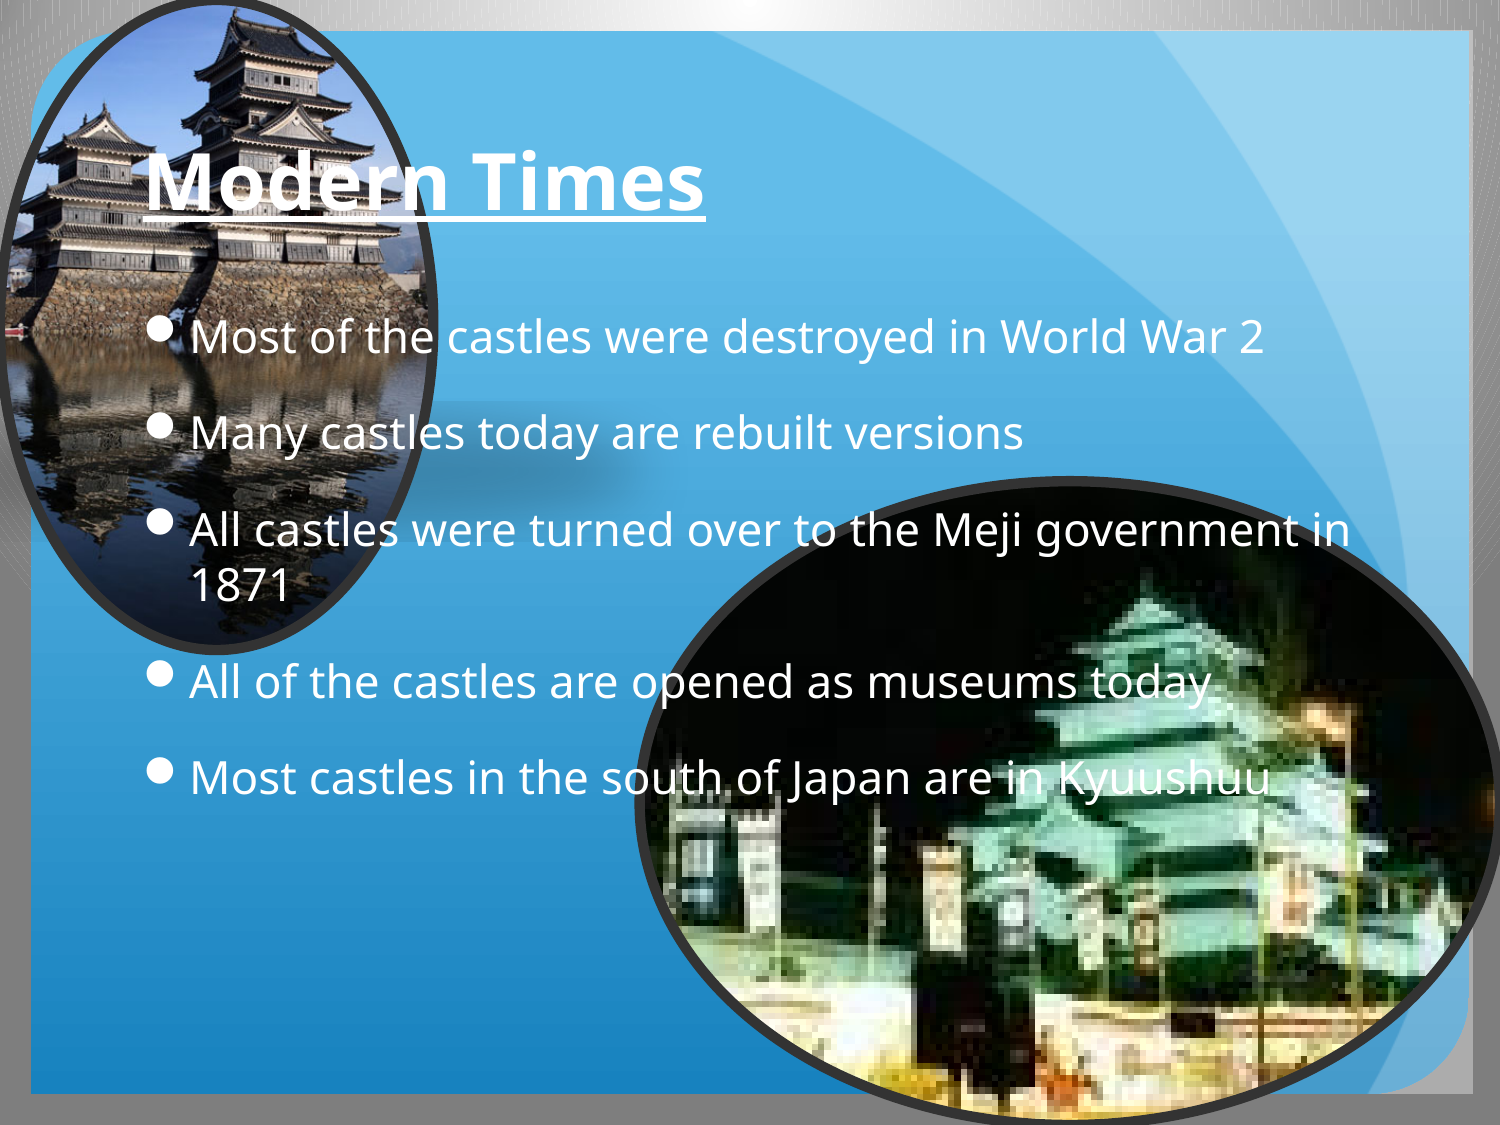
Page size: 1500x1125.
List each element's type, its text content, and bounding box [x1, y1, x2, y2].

title Modern Times [434, 62, 1372, 234]
picture [0, 0, 1500, 1125]
list Most of the castles were destroyed in World War 2 Many castles today are rebuilt versions All castles were turned over to the Meji government in 1871 All of the castles are opened as museums today Most castles in the south of Japan are in Kyuushuu [127, 299, 1372, 991]
